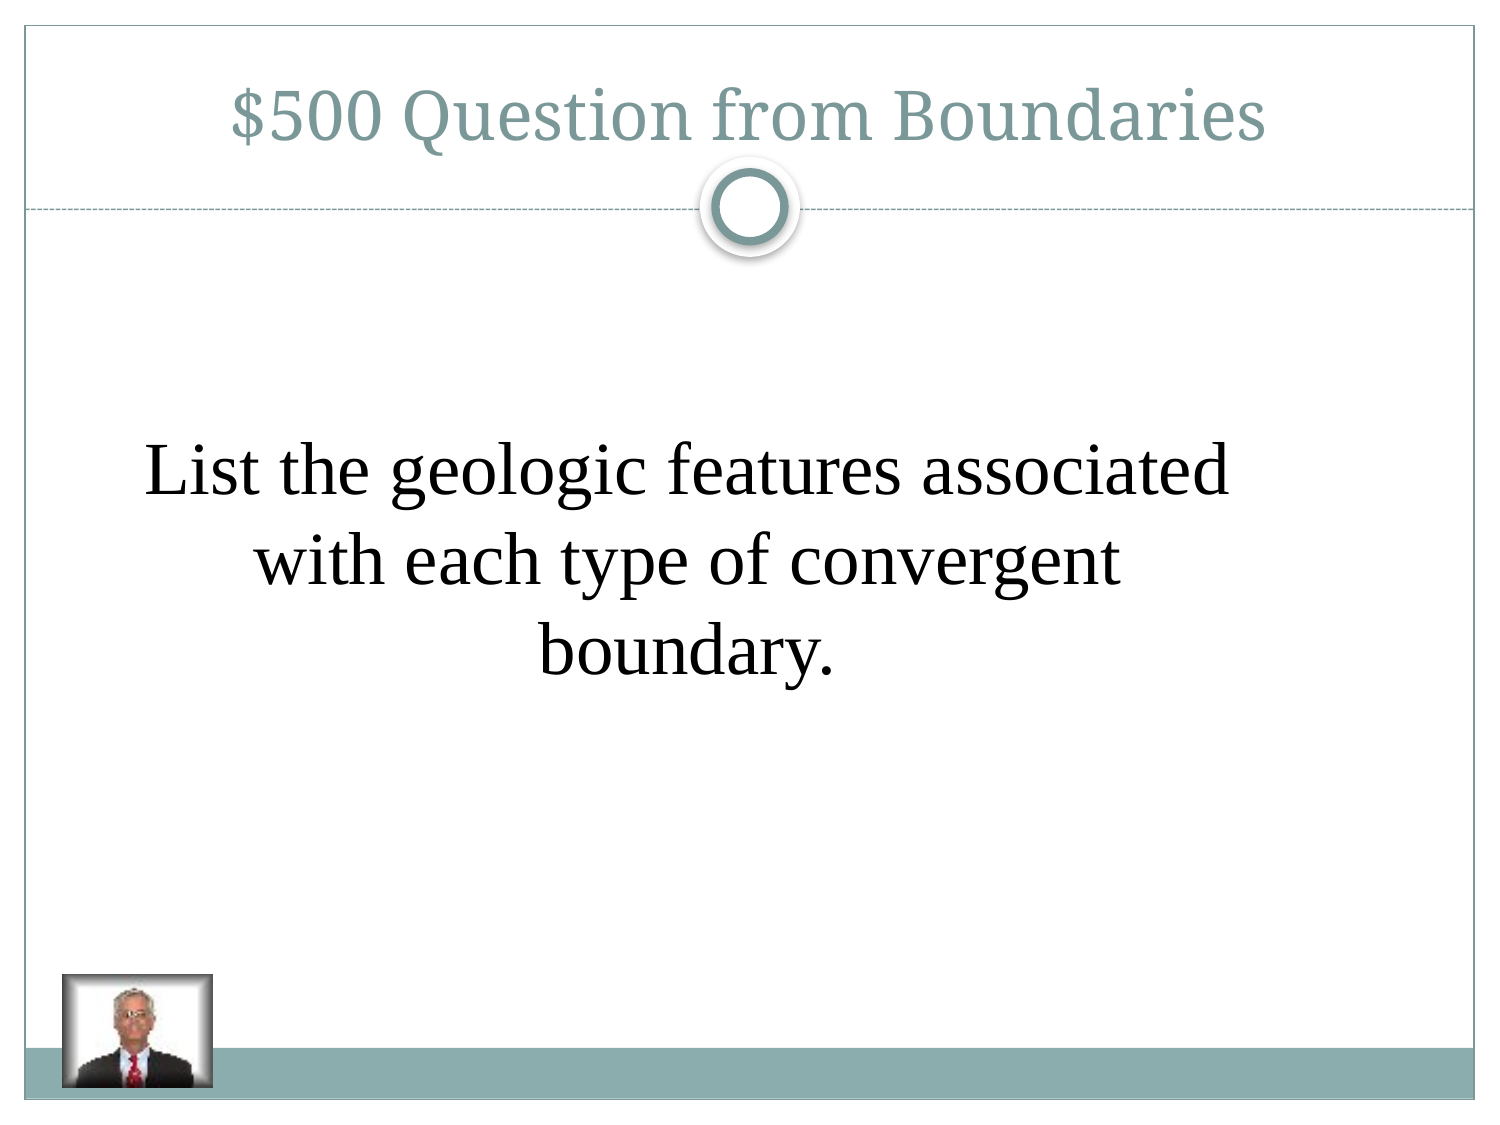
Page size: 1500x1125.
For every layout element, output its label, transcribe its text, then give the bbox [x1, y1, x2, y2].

title $500 Question from Boundaries [49, 37, 1450, 162]
picture [62, 974, 213, 1088]
text_box List the geologic features associated with each type of convergent boundary. [124, 412, 1250, 698]
